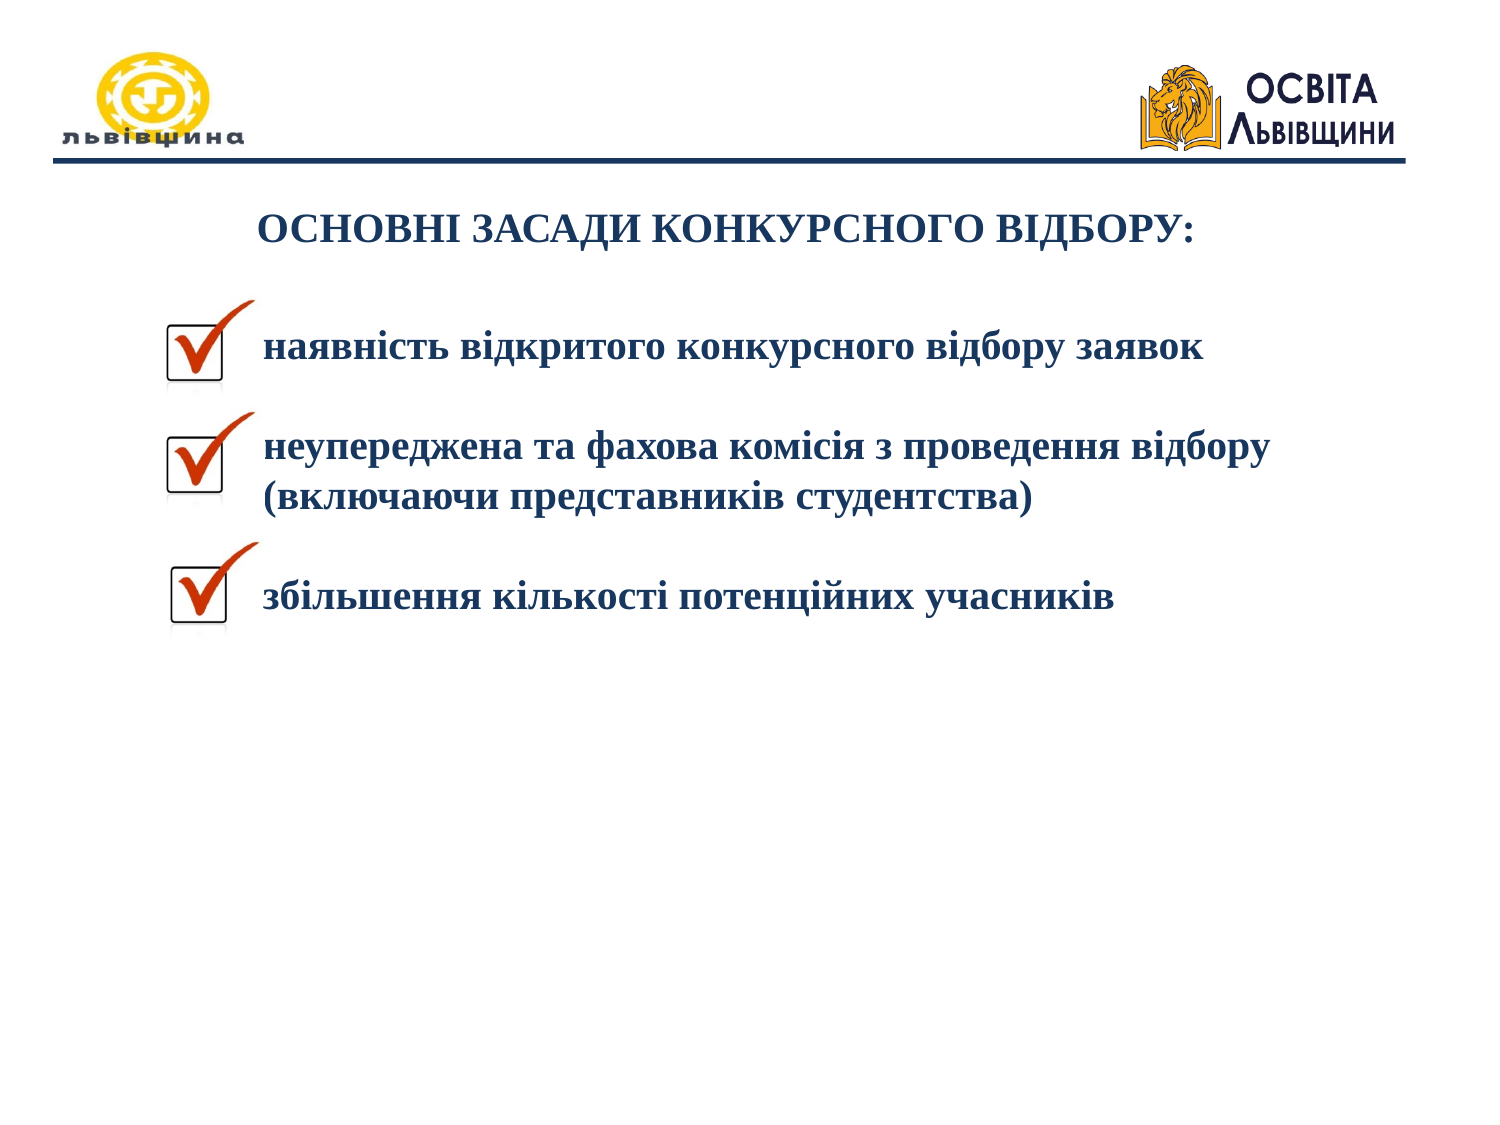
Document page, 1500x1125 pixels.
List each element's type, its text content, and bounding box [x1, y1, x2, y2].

title наявність відкритого конкурсного відбору заявок неупереджена та фахова комісія з проведення відбору (включаючи представників студентства) збільшення кількості потенційних учасників [247, 296, 1406, 690]
picture [156, 526, 269, 640]
text_box [261, 158, 1406, 164]
picture [1139, 65, 1406, 151]
picture [152, 285, 266, 510]
text_box ОСНОВНІ ЗАСАДИ КОНКУРСНОГО ВІДБОРУ: [29, 193, 1424, 259]
picture [49, 25, 257, 191]
